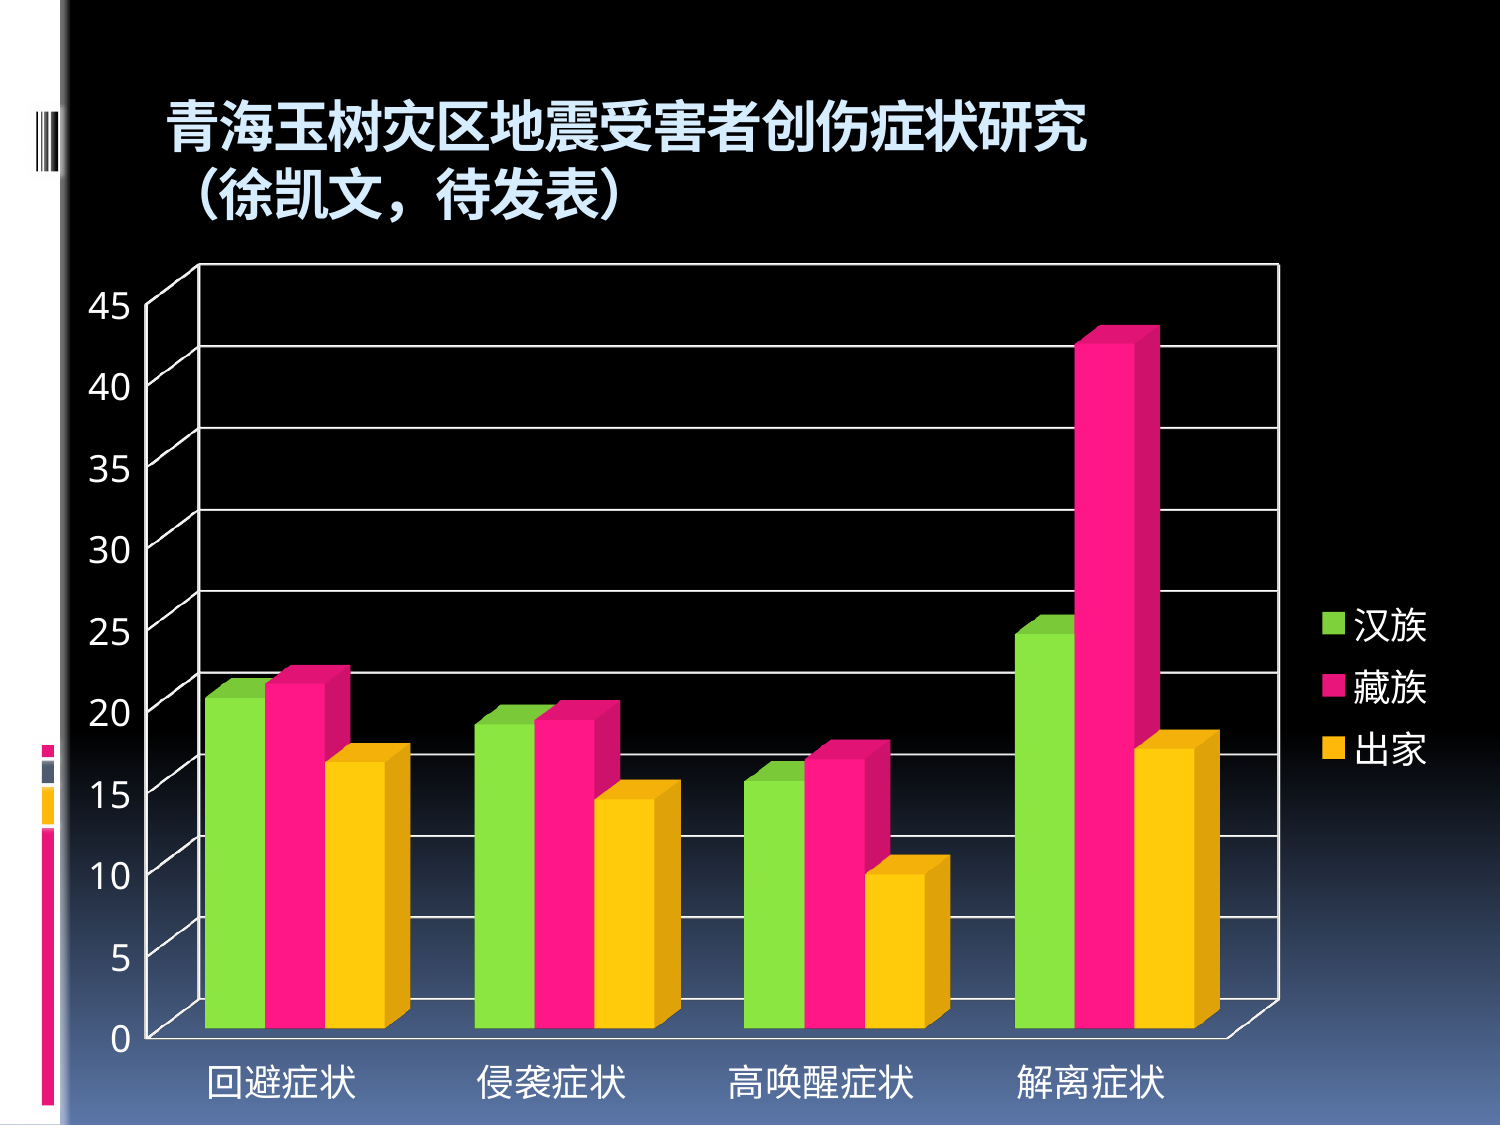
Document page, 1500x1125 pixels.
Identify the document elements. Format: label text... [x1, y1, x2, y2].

chart [58, 245, 1454, 1125]
title 青海玉树灾区地震受害者创伤症状研究 （徐凯文，待发表） [150, 83, 1425, 234]
